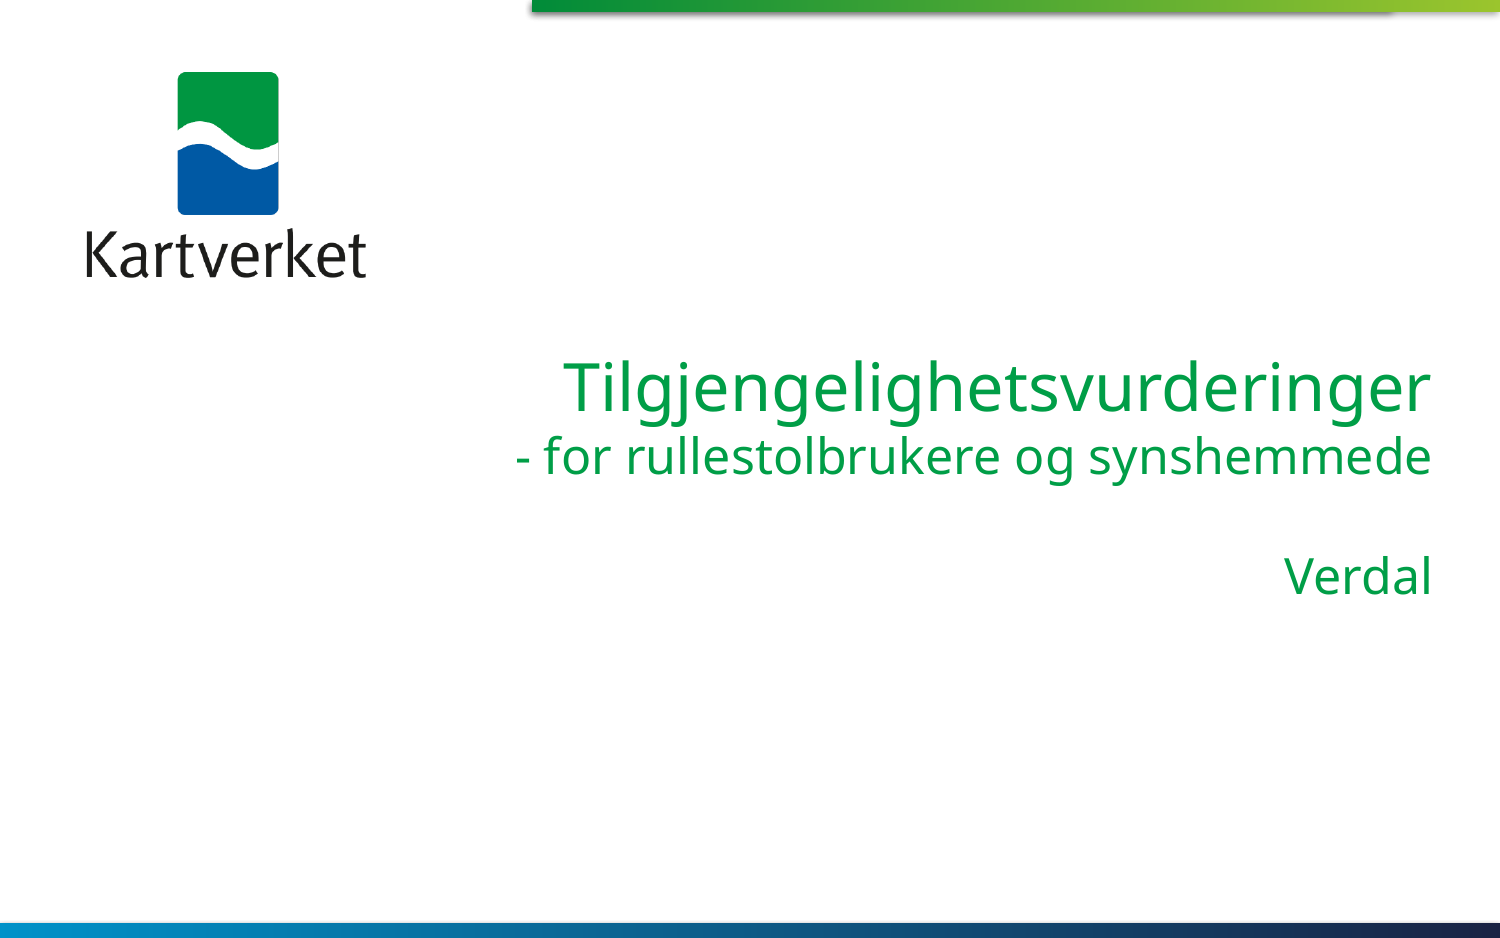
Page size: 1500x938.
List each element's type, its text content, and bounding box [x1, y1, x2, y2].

text_box Tilgjengelighetsvurderinger - for rullestolbrukere og synshemmede Verdal [66, 337, 1449, 613]
